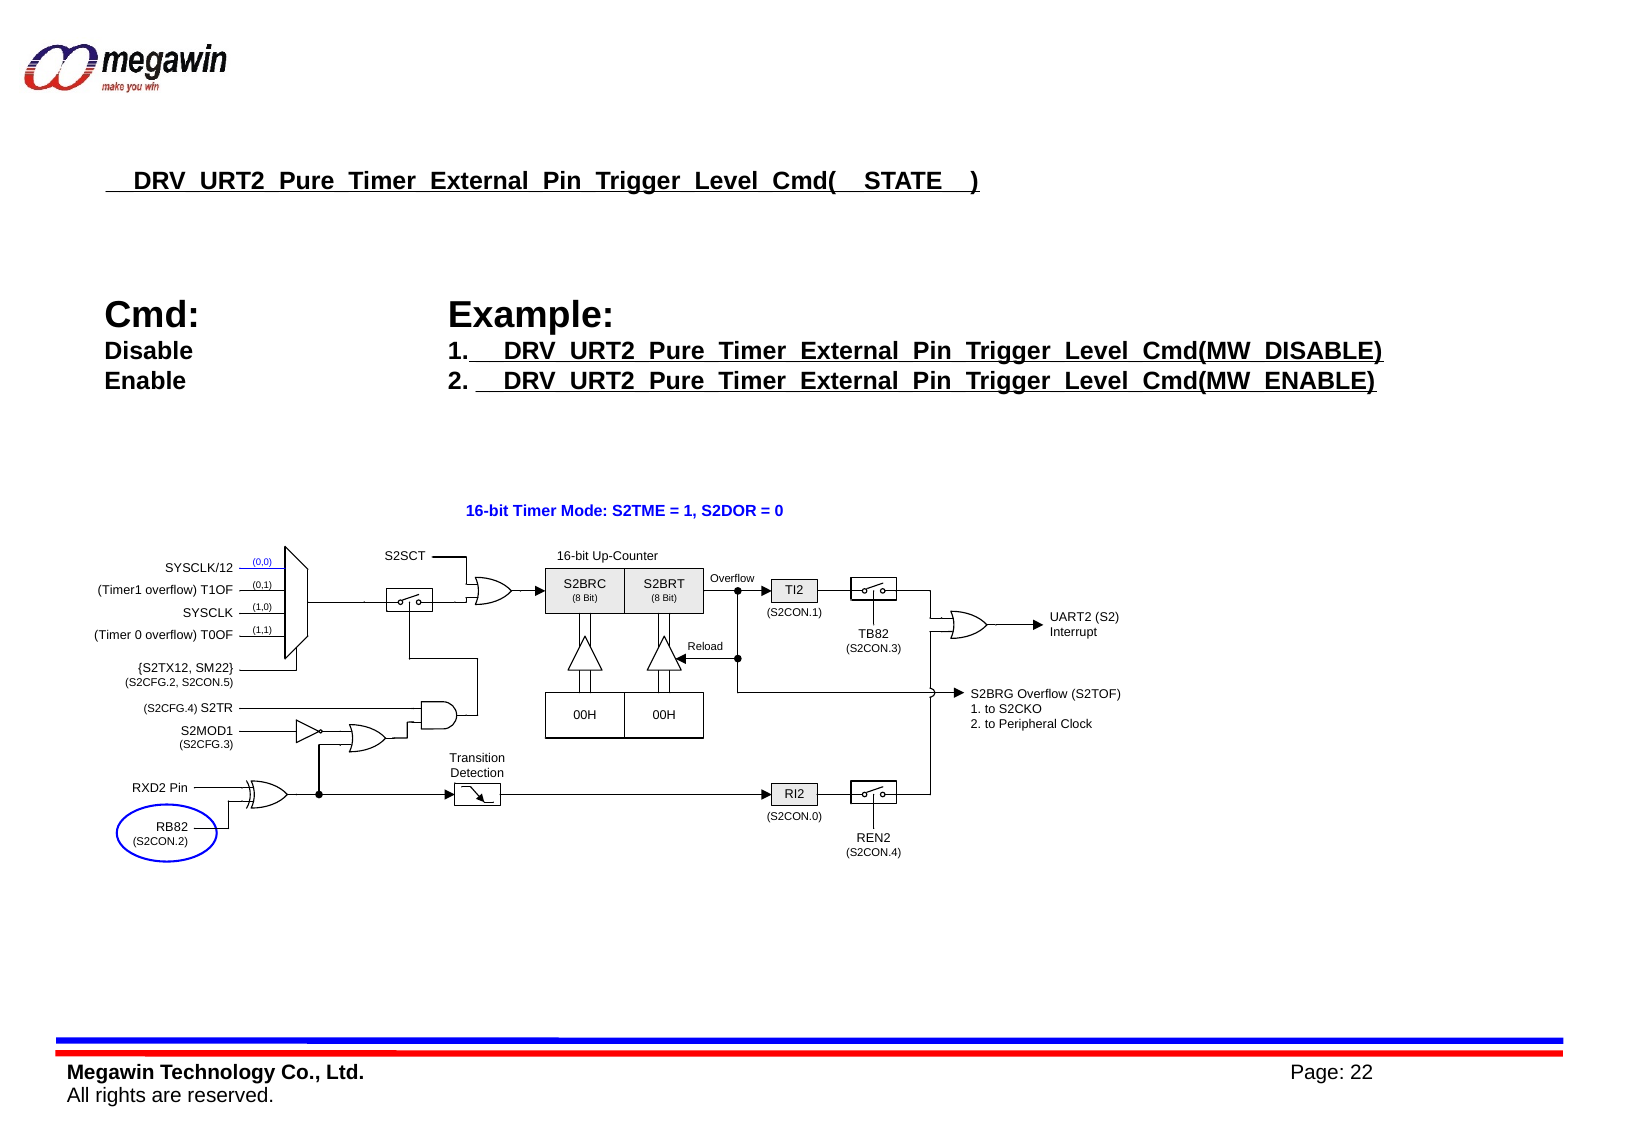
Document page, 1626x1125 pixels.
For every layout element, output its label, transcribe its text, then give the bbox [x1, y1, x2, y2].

text_box Example: 1. __DRV_URT2_Pure_Timer_External_Pin_Trigger_Level_Cmd(MW_DISABLE) 2. __DRV_URT2_Pure_Timer_External_Pin_Trigger_Level_Cmd(MW_ENABLE) [433, 282, 1625, 403]
picture [92, 497, 1125, 862]
text_box __DRV_URT2_Pure_Timer_External_Pin_Trigger_Level_Cmd(__STATE__) [91, 157, 996, 202]
picture [19, 37, 231, 97]
text_box Cmd: Disable Enable [89, 282, 226, 403]
